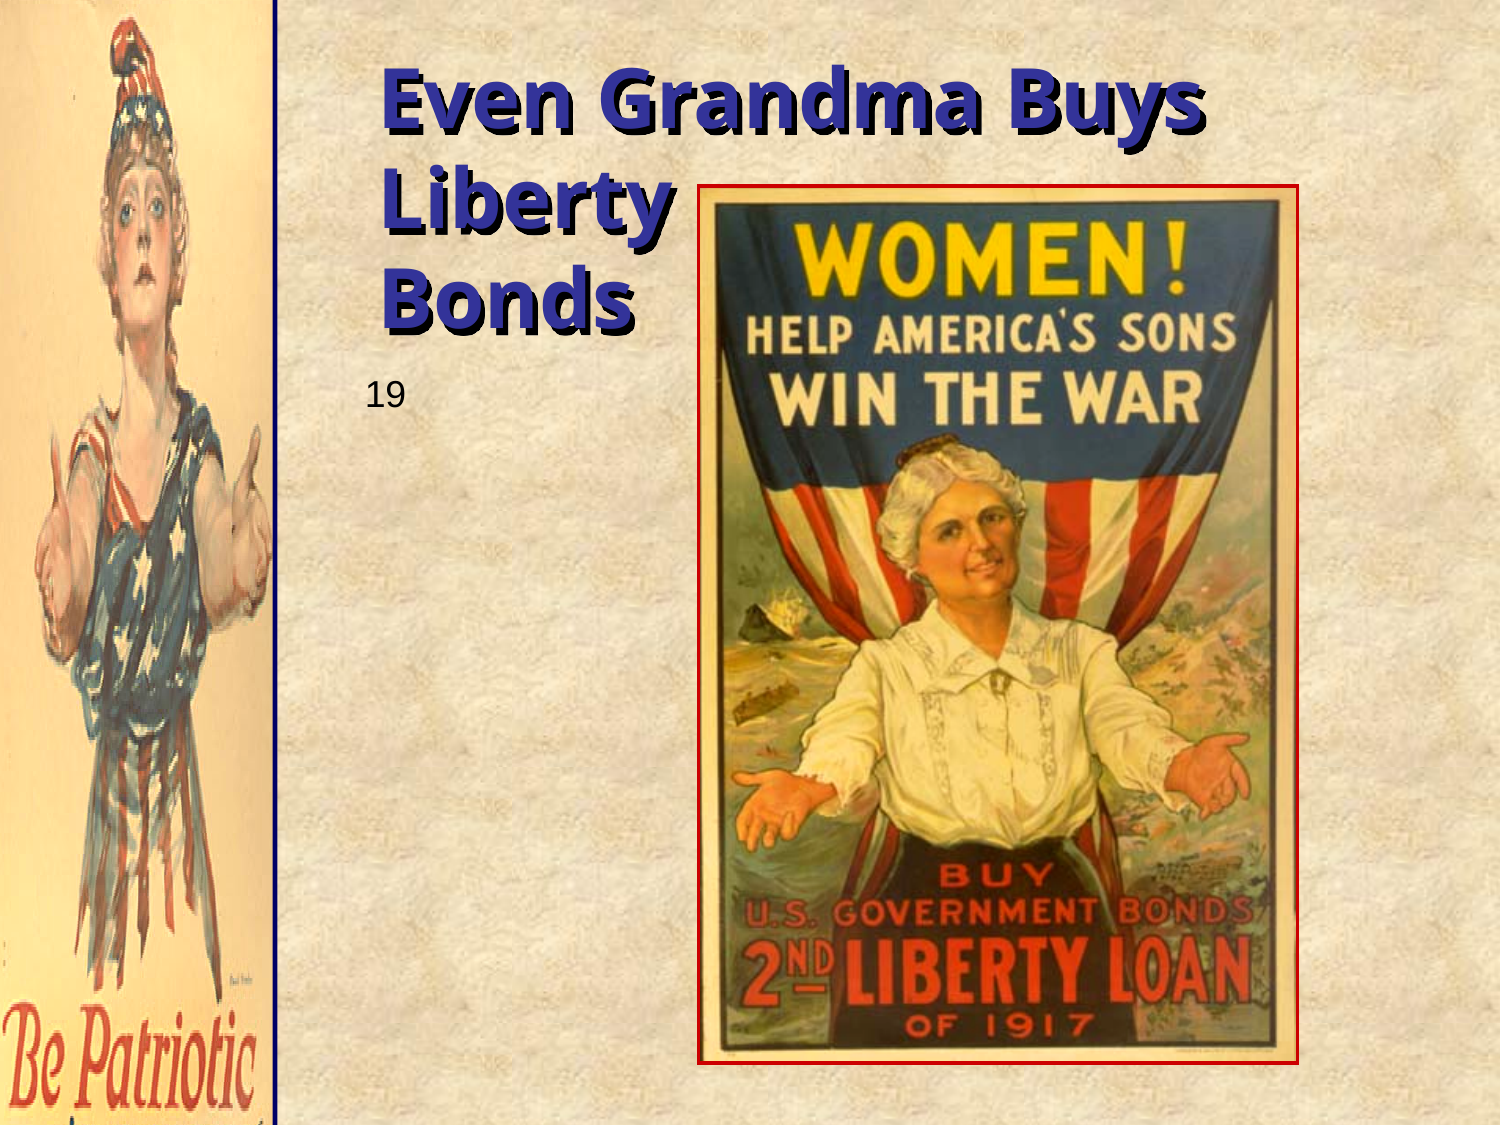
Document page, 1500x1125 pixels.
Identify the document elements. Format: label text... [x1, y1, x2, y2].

text_box 19 [349, 362, 488, 423]
picture [0, 0, 272, 1125]
picture [278, 0, 1500, 1125]
title Even Grandma Buys Liberty Bonds [362, 37, 1450, 250]
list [699, 187, 1296, 1062]
